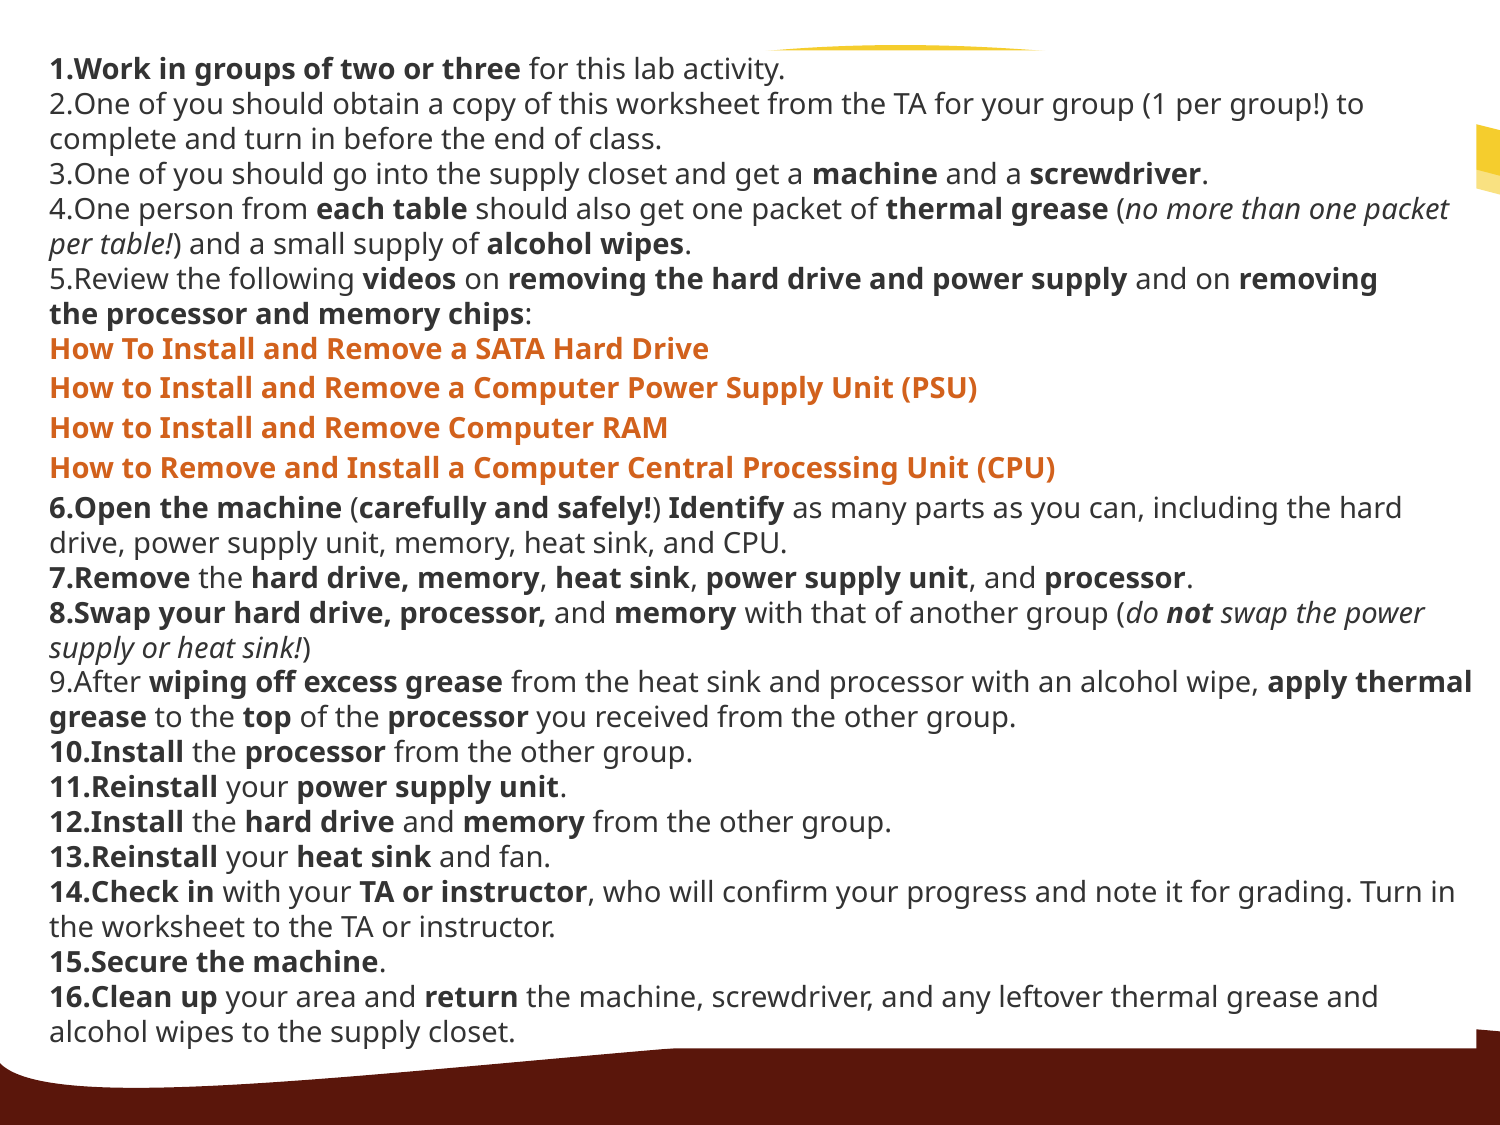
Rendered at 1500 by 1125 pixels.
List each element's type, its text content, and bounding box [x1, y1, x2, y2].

text_box Work in groups of two or three for this lab activity. One of you should obtain a copy of this worksheet from the TA for your group (1 per group!) to complete and turn in before the end of class. One of you should go into the supply closet and get a machine and a screwdriver. One person from each table should also get one packet of thermal grease (no more than one packet per table!) and a small supply of alcohol wipes. Review the following videos on removing the hard drive and power supply and on removing the processor and memory chips: How To Install and Remove a SATA Hard Drive How to Install and Remove a Computer Power Supply Unit (PSU) How to Install and Remove Computer RAM How to Remove and Install a Computer Central Processing Unit (CPU) Open the machine (carefully and safely!) Identify as many parts as you can, including the hard drive, power supply unit, memory, heat sink, and CPU. Remove the hard drive, memory, heat sink, power supply unit, and processor. Swap your hard drive, processor, and memory with that of another group (do not swap the power supply or heat sink!) After wiping off excess grease from the heat sink and processor with an alcohol wipe, apply thermal grease to the top of the processor you received from the other group. Install the processor from the other group. Reinstall your power supply unit. Install the hard drive and memory from the other group. Reinstall your heat sink and fan. Check in with your TA or instructor, who will confirm your progress and note it for grading. Turn in the worksheet to the TA or instructor. Secure the machine. Clean up your area and return the machine, screwdriver, and any leftover thermal grease and alcohol wipes to the supply closet. [0, 50, 1477, 1049]
